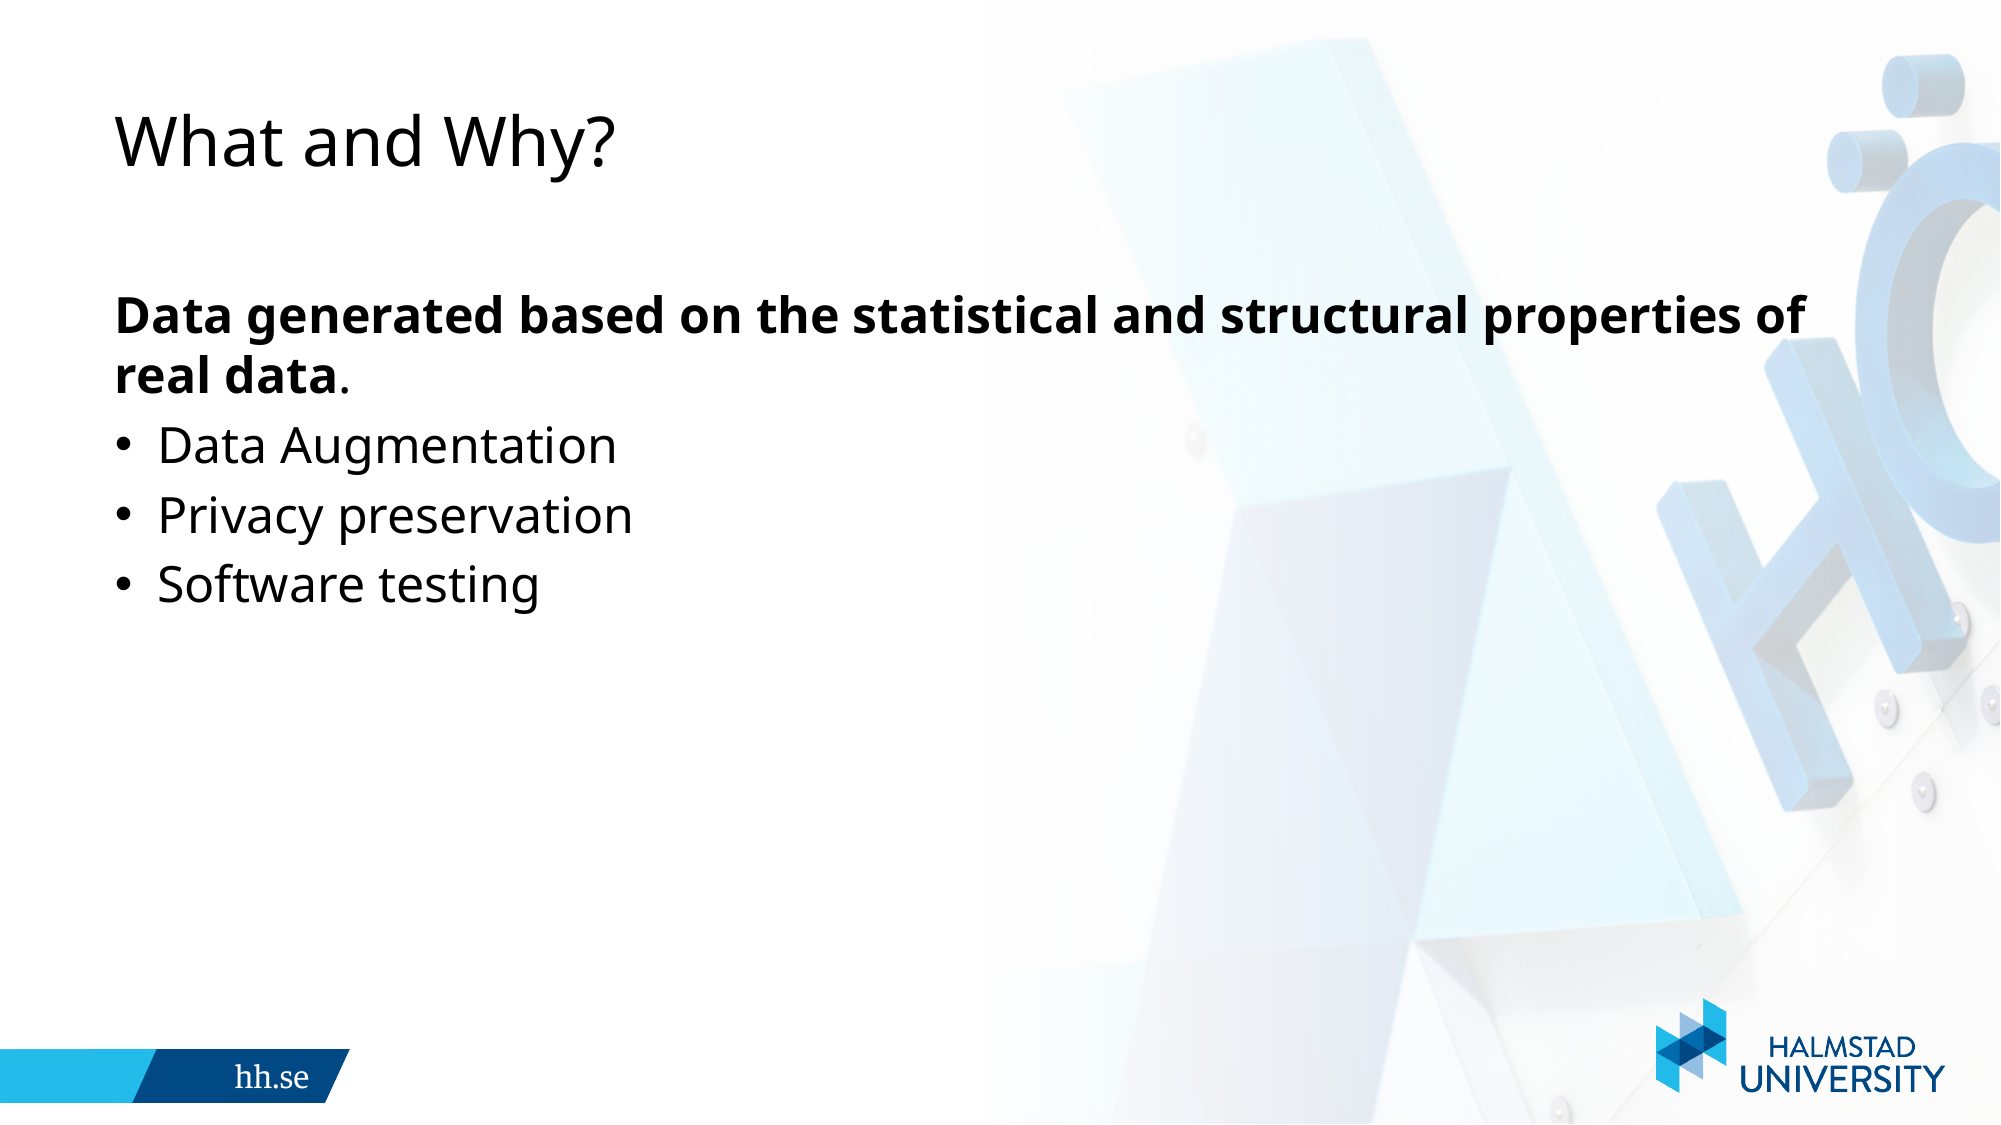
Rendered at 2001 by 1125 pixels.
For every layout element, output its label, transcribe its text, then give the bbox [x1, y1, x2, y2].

list Data generated based on the statistical and structural properties of real data. Data Augmentation Privacy preservation Software testing [99, 275, 1931, 1018]
picture [1656, 998, 1945, 1093]
title What and Why? [99, 44, 1931, 233]
picture [0, 1049, 350, 1103]
